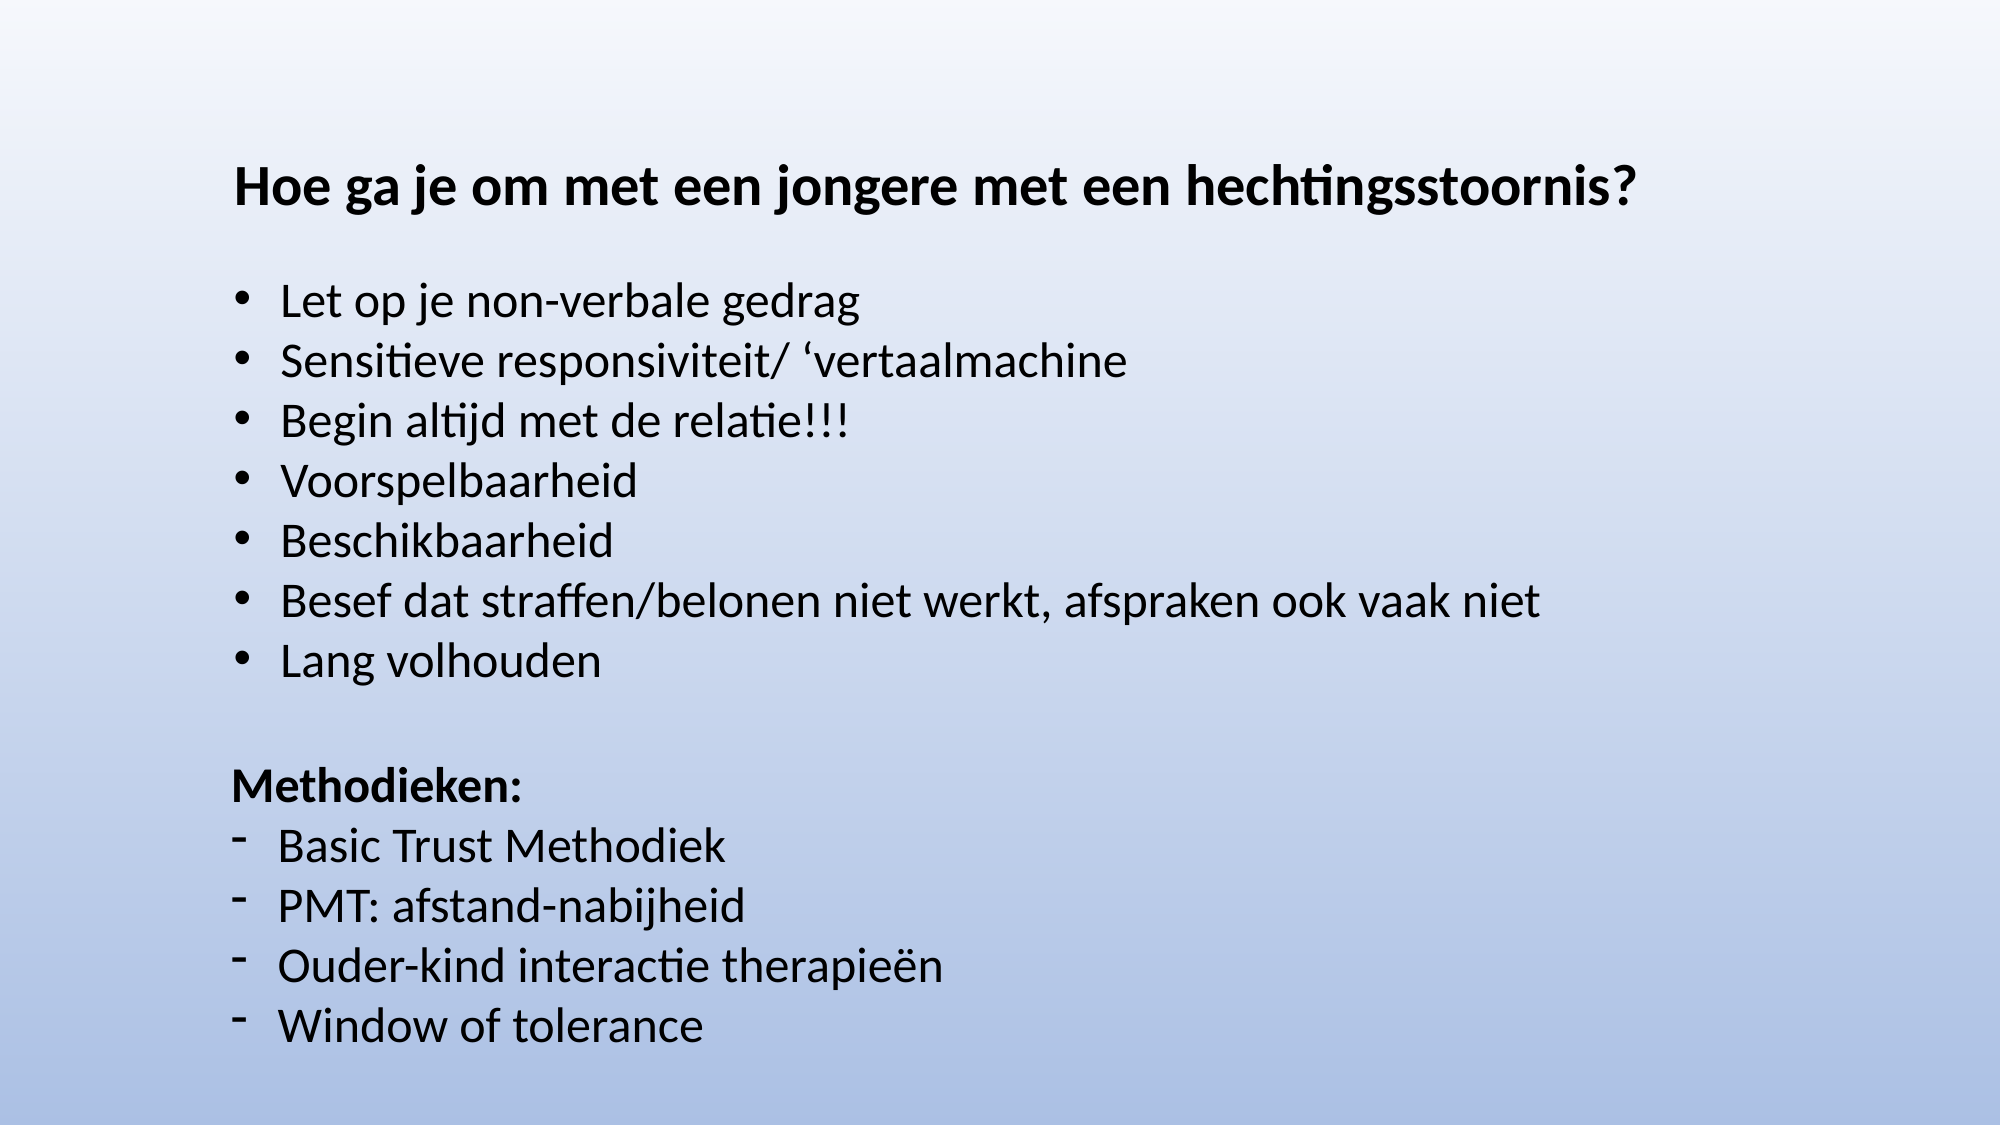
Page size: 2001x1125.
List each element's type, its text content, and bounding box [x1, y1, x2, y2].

text_box Methodieken: Basic Trust Methodiek PMT: afstand-nabijheid Ouder-kind interactie therapieën Window of tolerance [216, 684, 960, 1060]
text_box Hoe ga je om met een jongere met een hechtingsstoornis? [219, 139, 1654, 225]
text_box Let op je non-verbale gedrag Sensitieve responsiviteit/ ‘vertaalmachine Begin altijd met de relatie!!! Voorspelbaarheid Beschikbaarheid Besef dat straffen/belonen niet werkt, afspraken ook vaak niet Lang volhouden [218, 259, 1557, 785]
